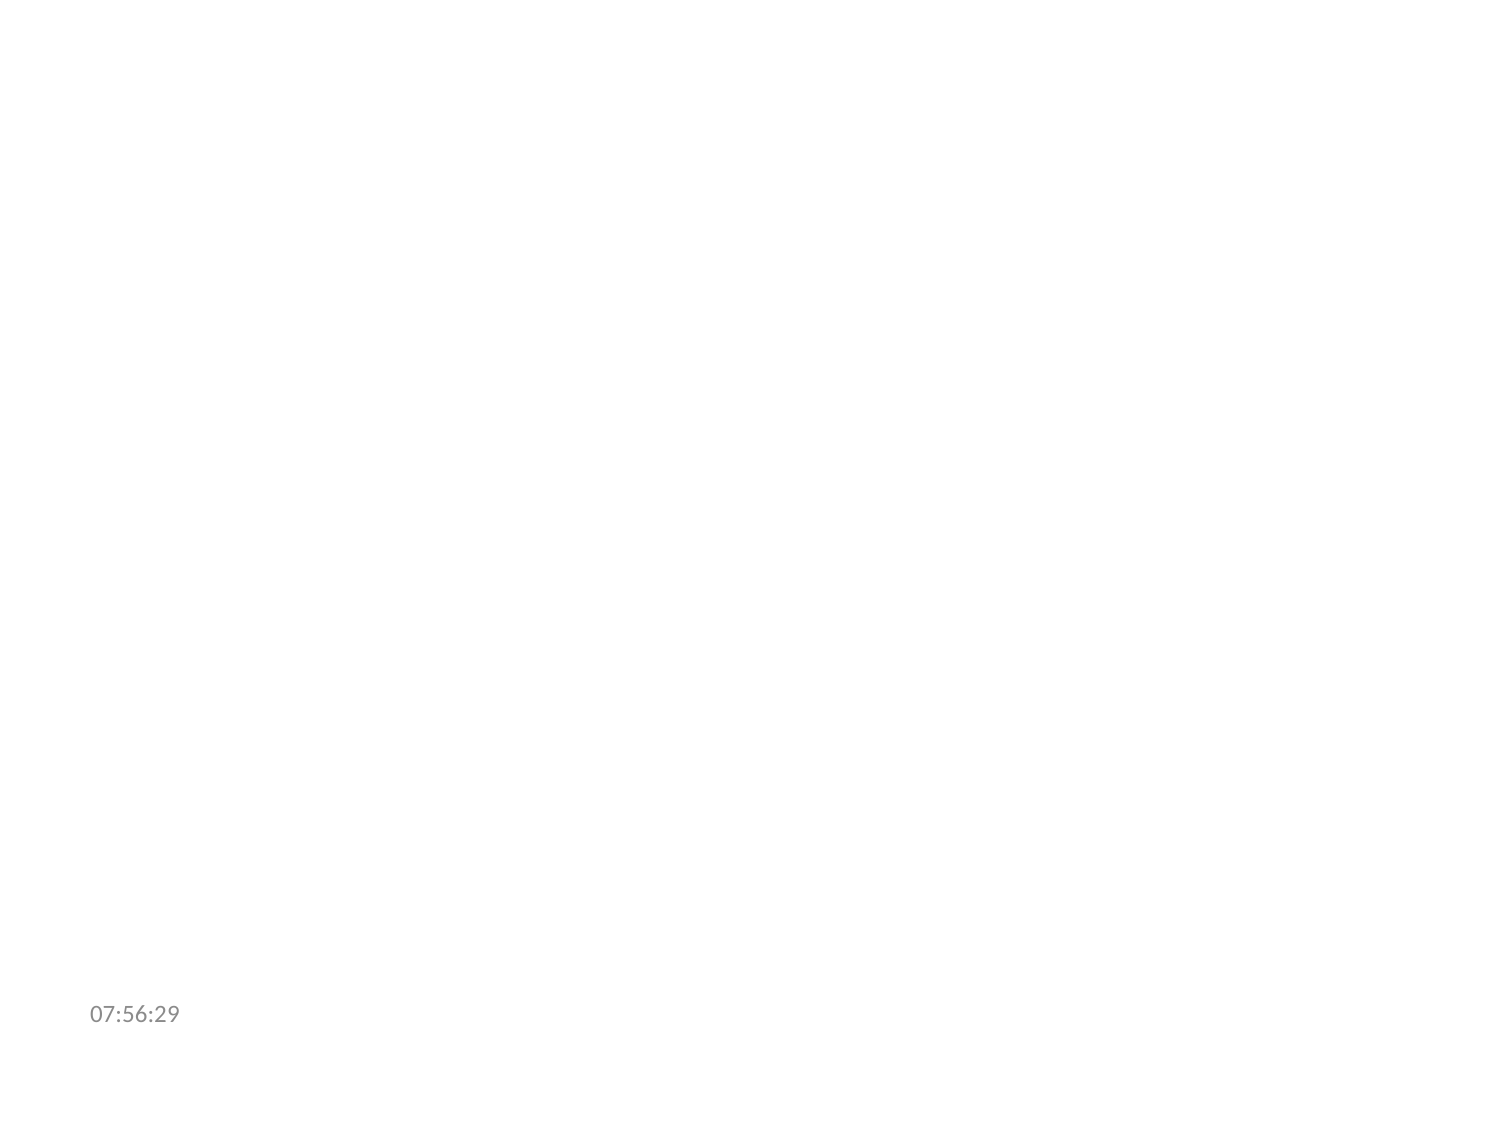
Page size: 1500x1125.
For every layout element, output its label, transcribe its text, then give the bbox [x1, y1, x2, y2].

text_box 15:35:09 [75, 982, 425, 1043]
